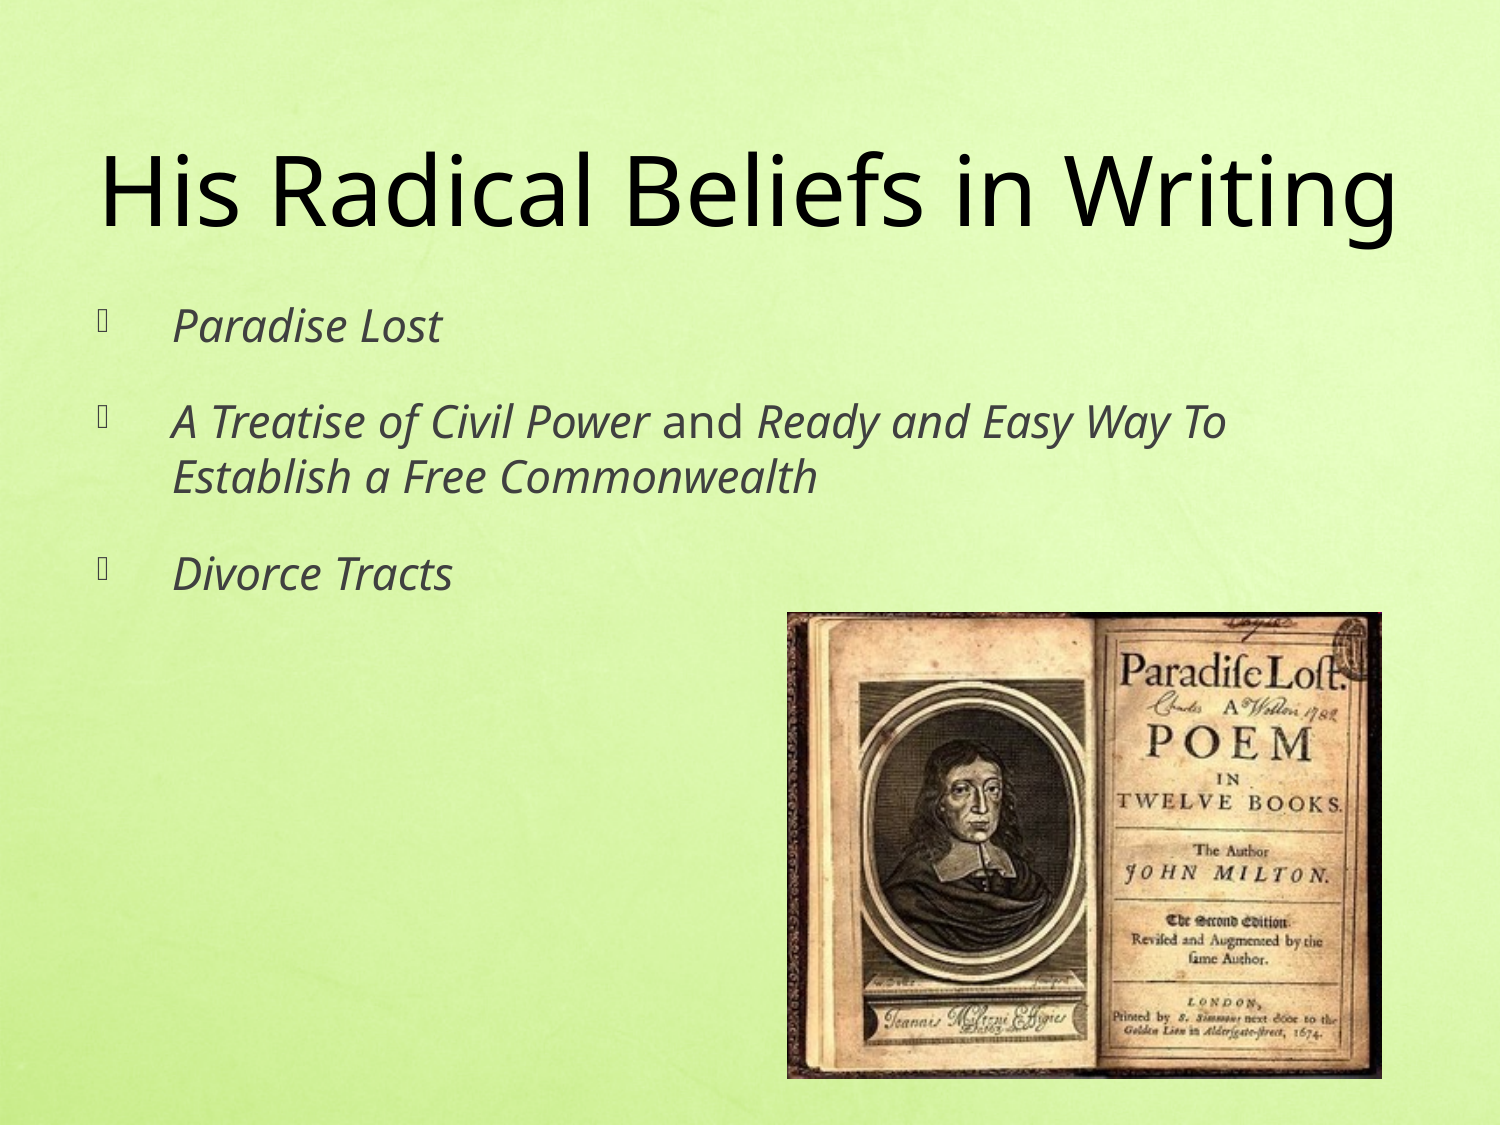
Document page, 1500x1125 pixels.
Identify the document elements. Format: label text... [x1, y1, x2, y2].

picture [785, 610, 1383, 1081]
list Paradise Lost A Treatise of Civil Power and Ready and Easy Way To Establish a Free Commonwealth Divorce Tracts [81, 288, 1419, 1005]
title His Radical Beliefs in Writing [81, 15, 1419, 254]
